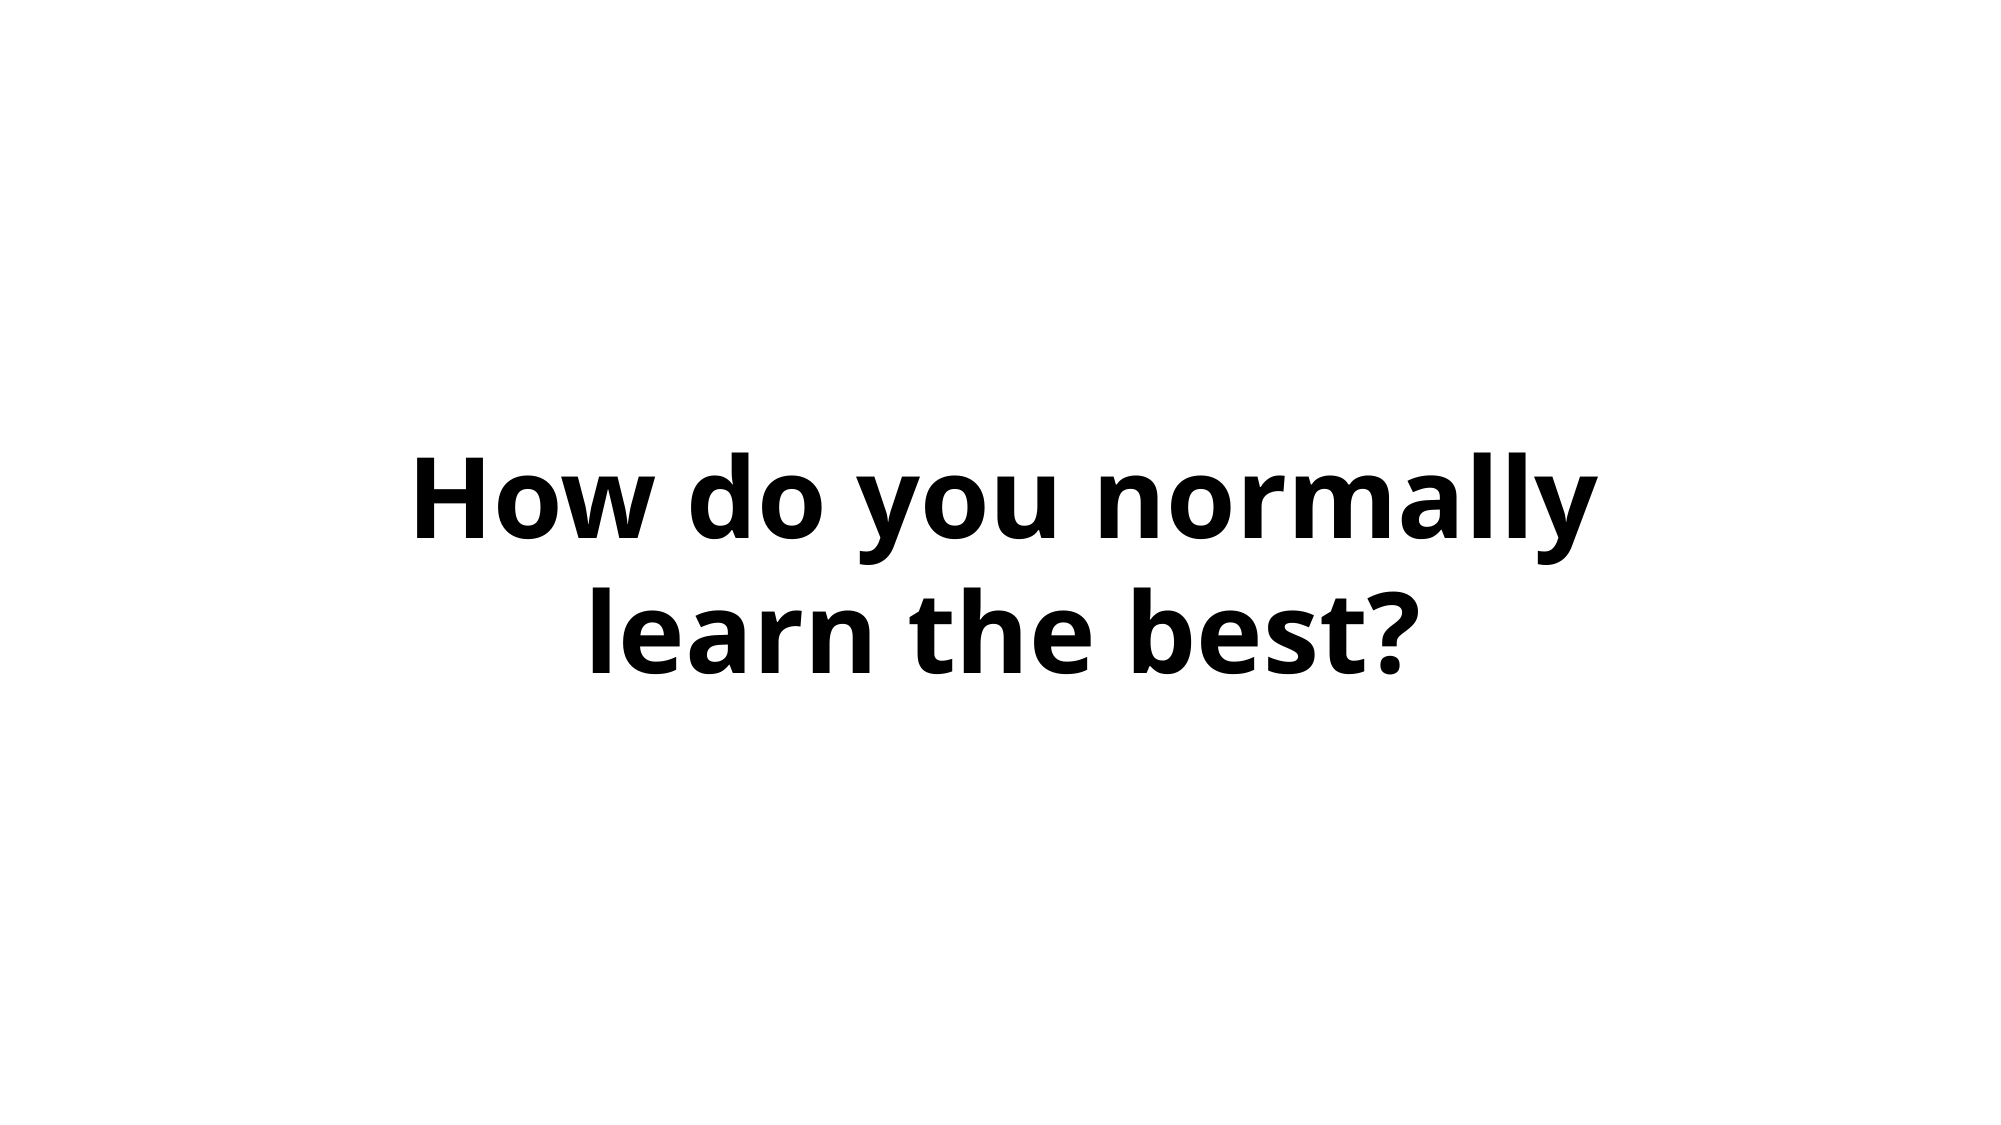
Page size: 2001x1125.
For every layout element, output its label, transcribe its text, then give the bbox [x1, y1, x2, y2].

text_box How do you normally learn the best? [337, 418, 1669, 704]
